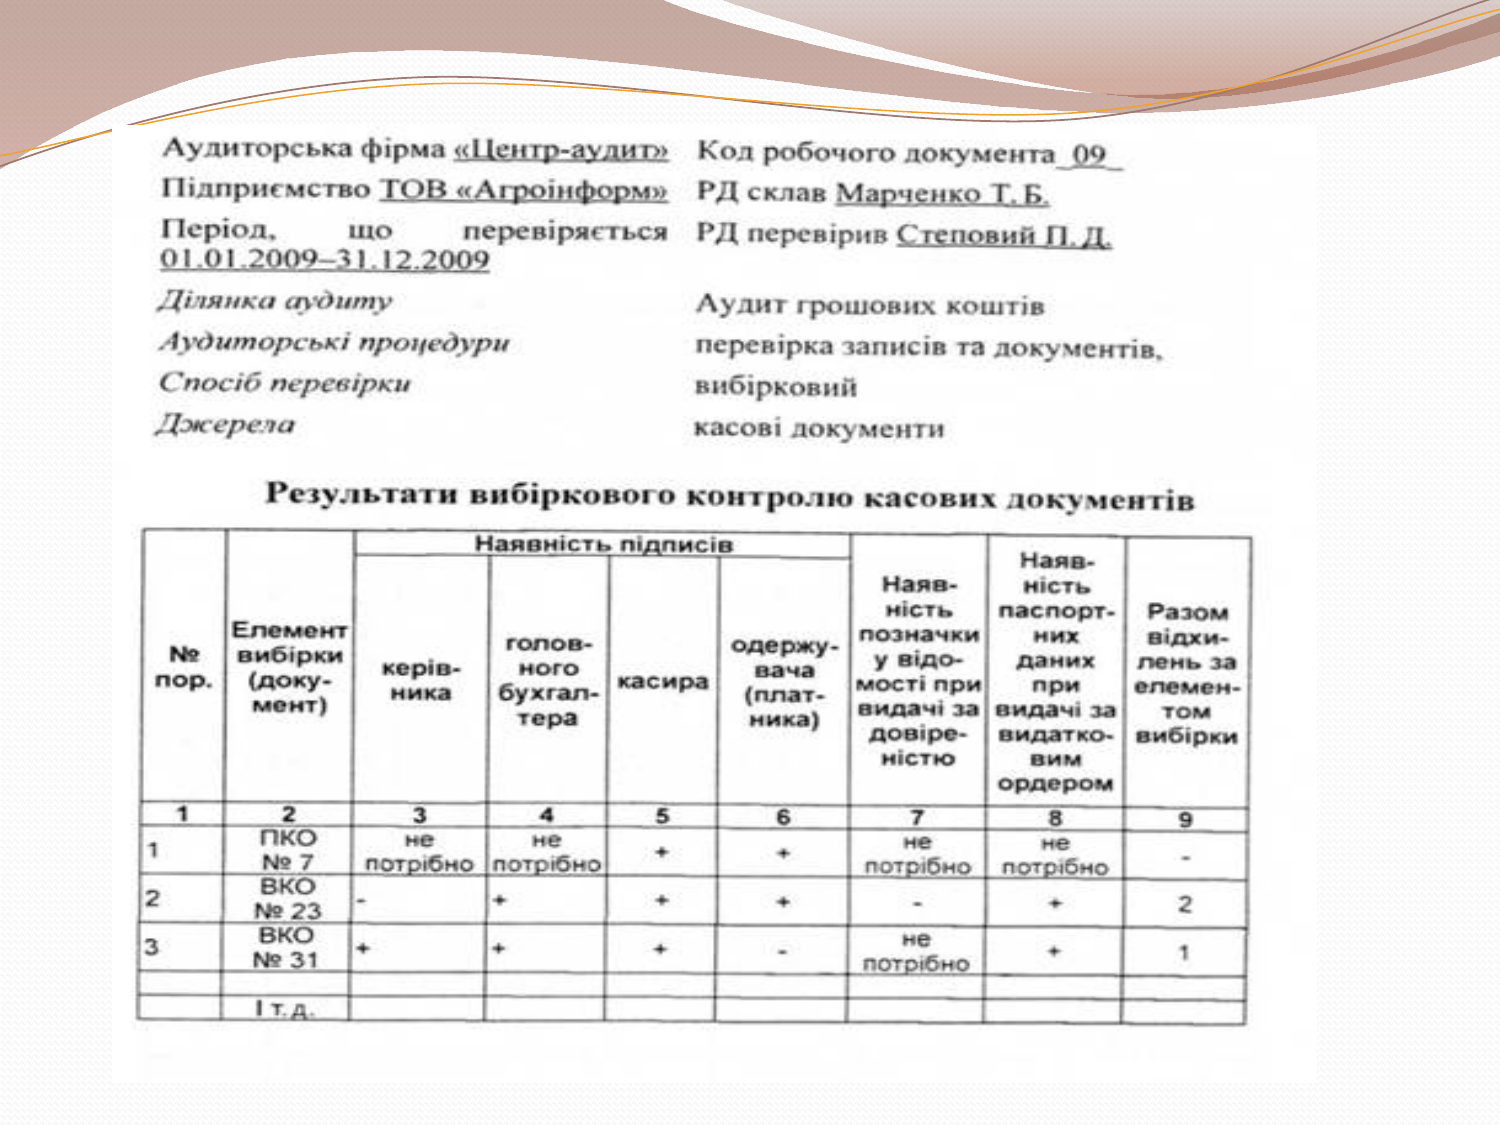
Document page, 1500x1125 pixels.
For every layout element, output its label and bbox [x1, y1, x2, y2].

picture [111, 125, 1318, 1083]
